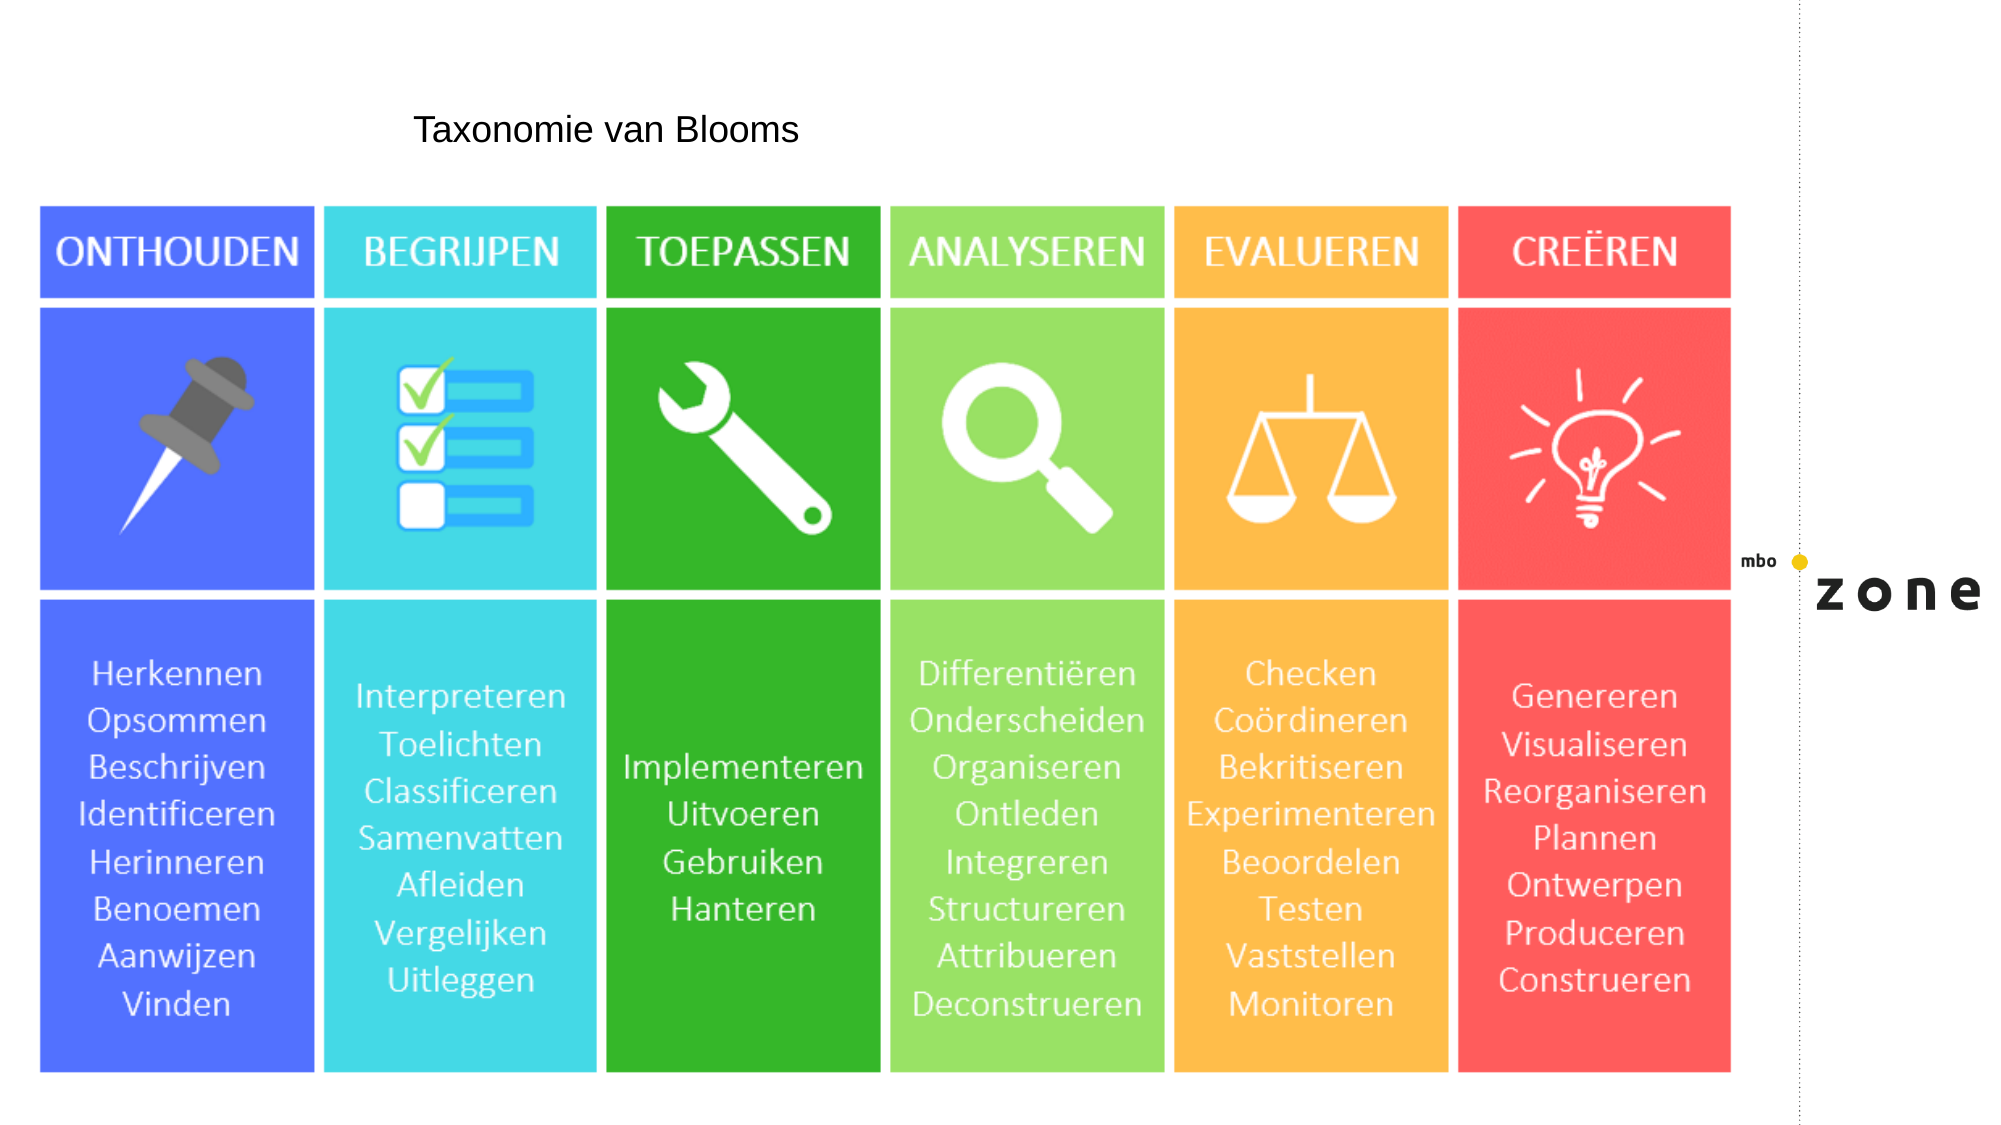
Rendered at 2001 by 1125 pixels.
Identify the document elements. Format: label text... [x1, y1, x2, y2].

picture [34, 0, 2001, 1125]
text_box Taxonomie van Blooms [398, 97, 815, 158]
